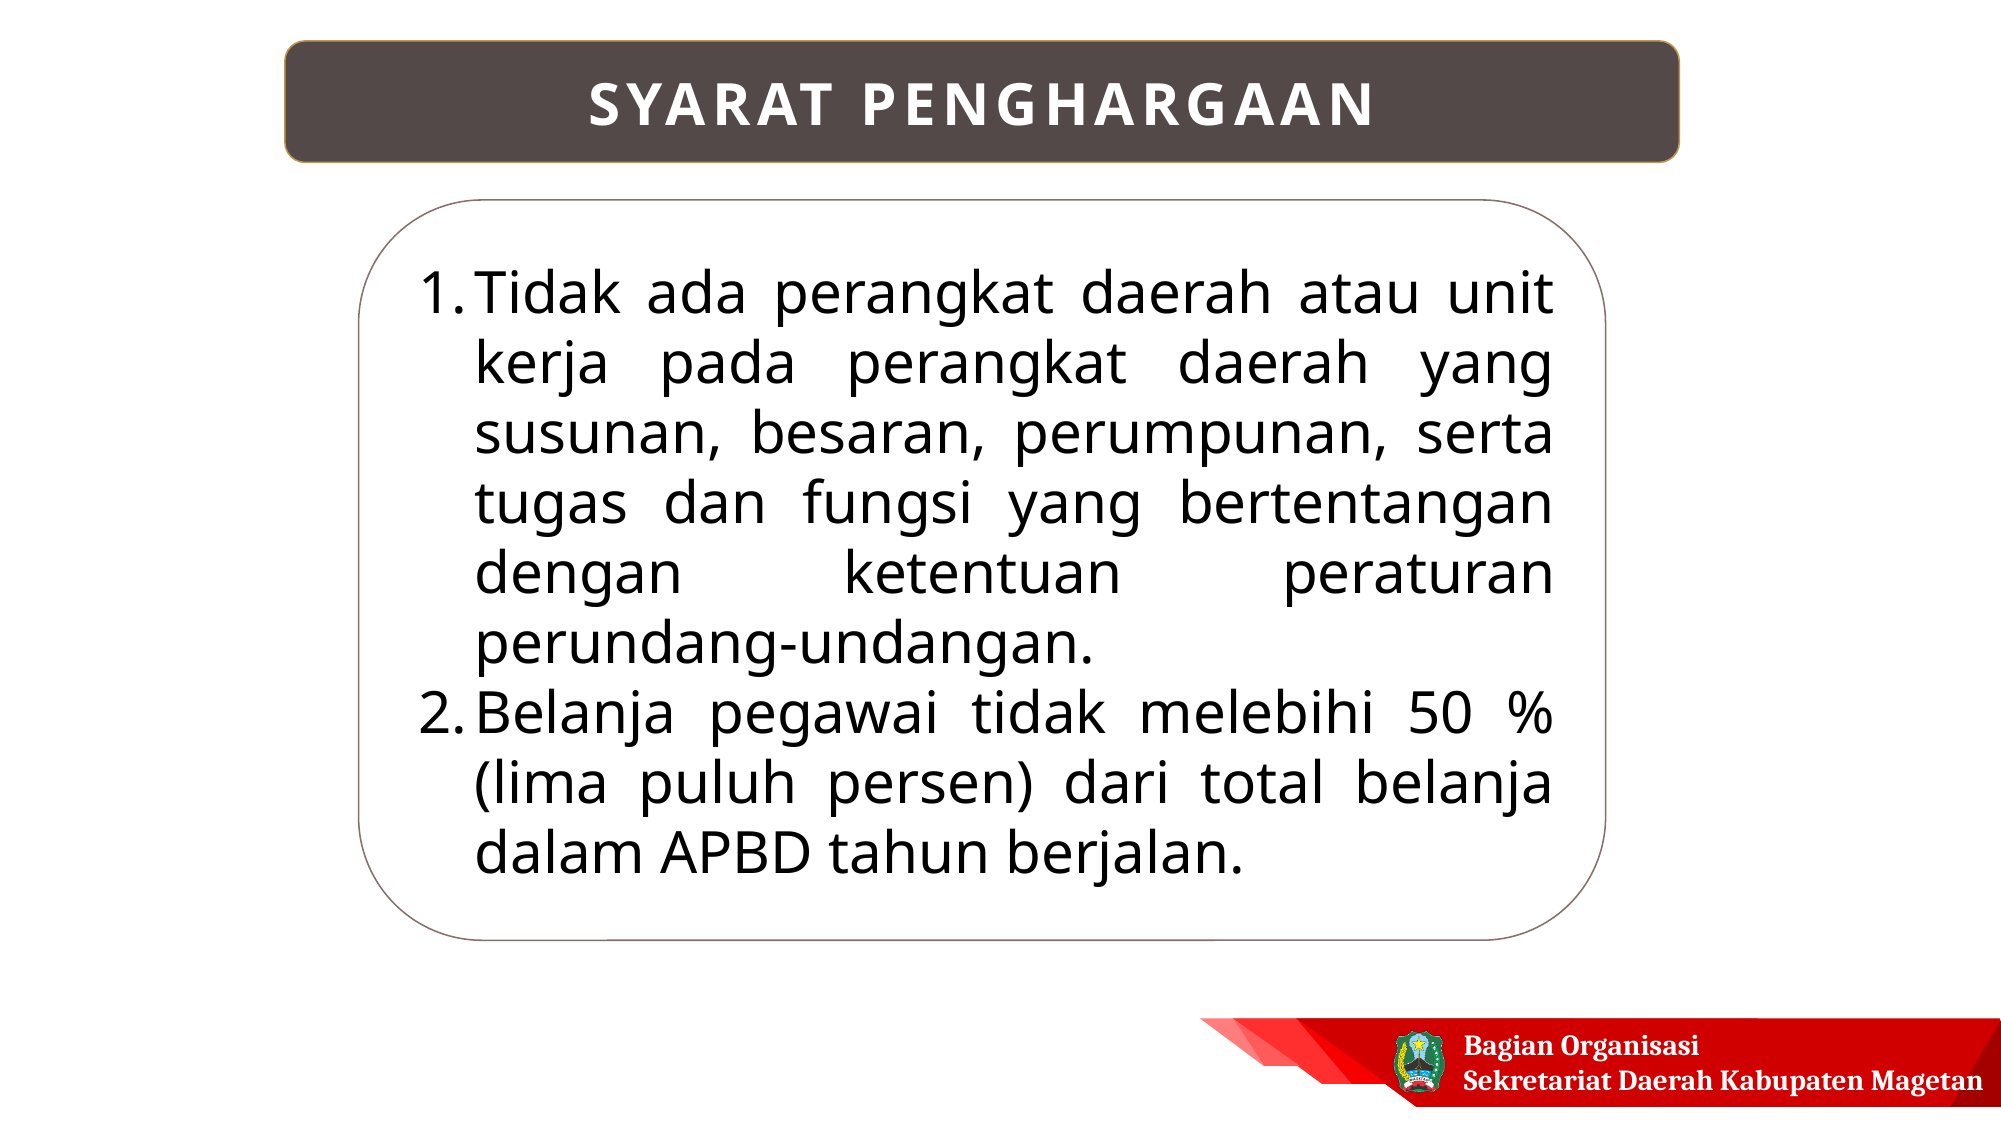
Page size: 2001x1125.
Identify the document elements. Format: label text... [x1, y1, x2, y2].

text_box Tidak ada perangkat daerah atau unit kerja pada perangkat daerah yang susunan, besaran, perumpunan, serta tugas dan fungsi yang bertentangan dengan ketentuan peraturan perundang-undangan. Belanja pegawai tidak melebihi 50 % (lima puluh persen) dari total belanja dalam APBD tahun berjalan. [357, 199, 1607, 942]
text_box SYARAT PENGHARGAAN [284, 40, 1681, 164]
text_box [1199, 1015, 2000, 1108]
picture [1368, 1023, 1470, 1099]
